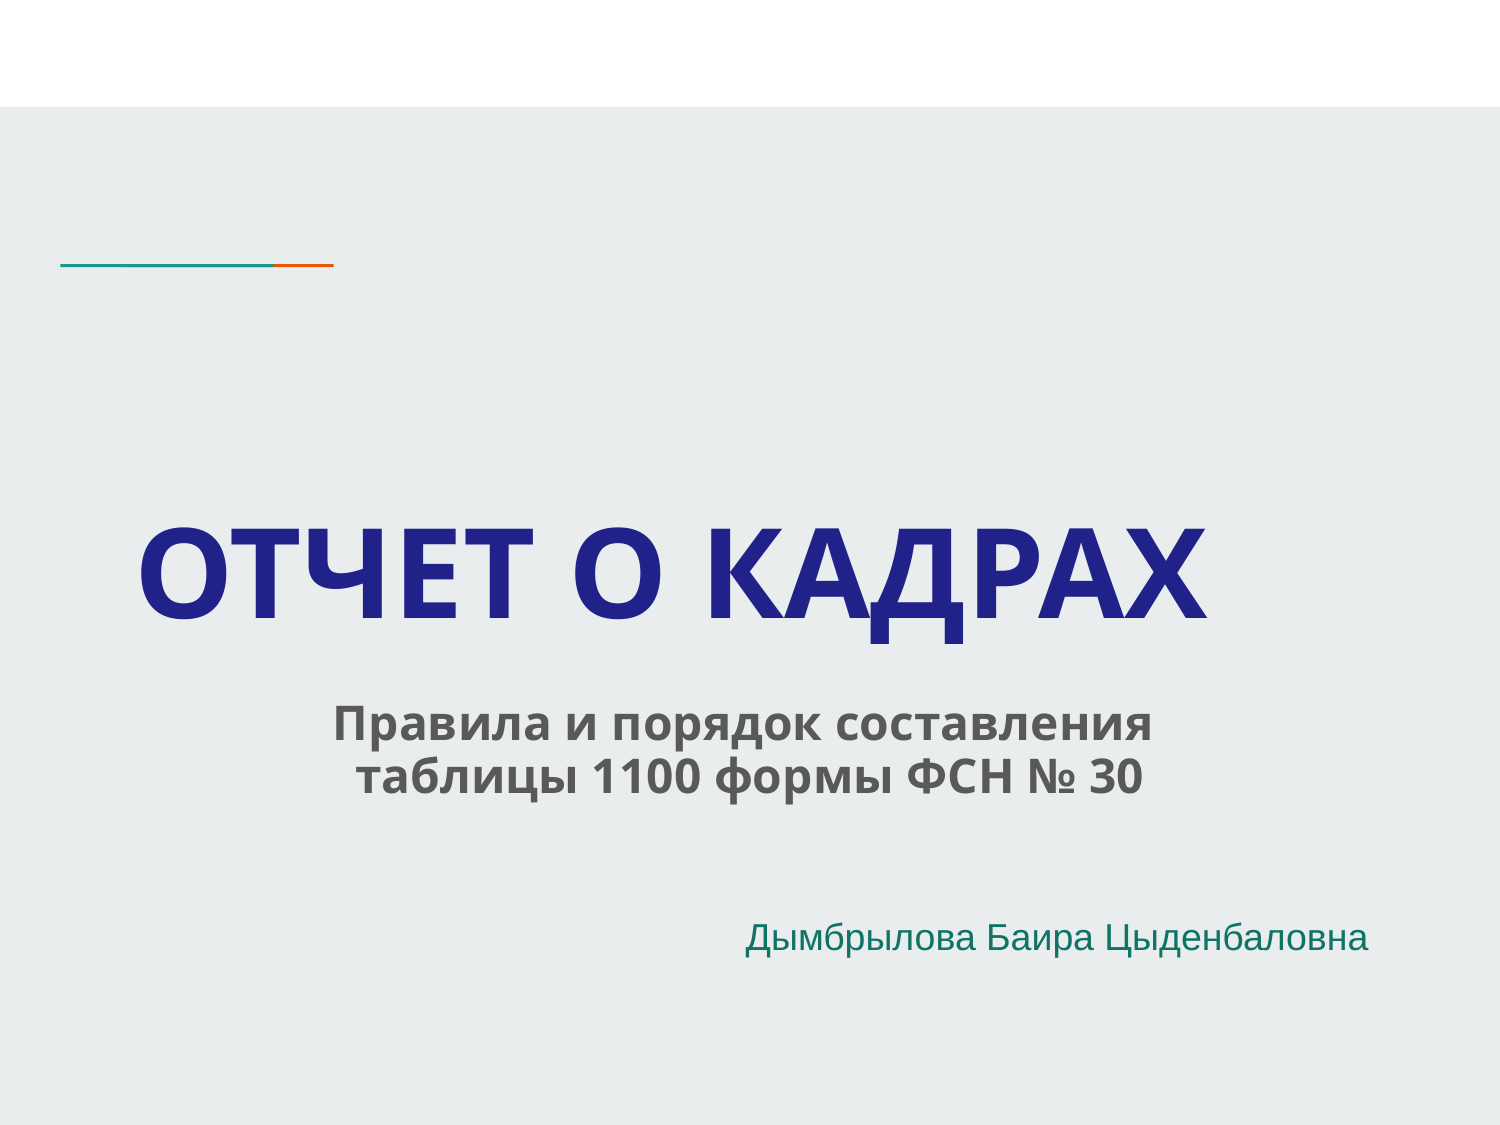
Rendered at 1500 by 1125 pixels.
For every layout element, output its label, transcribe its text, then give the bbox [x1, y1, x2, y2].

title ОТЧЕТ О КАДРАХ [119, 289, 1381, 654]
text_box Дымбрылова Баира Цыденбаловна [643, 905, 1471, 1010]
subtitle Правила и порядок составления таблицы 1100 формы ФСН № 30 [119, 693, 1381, 813]
